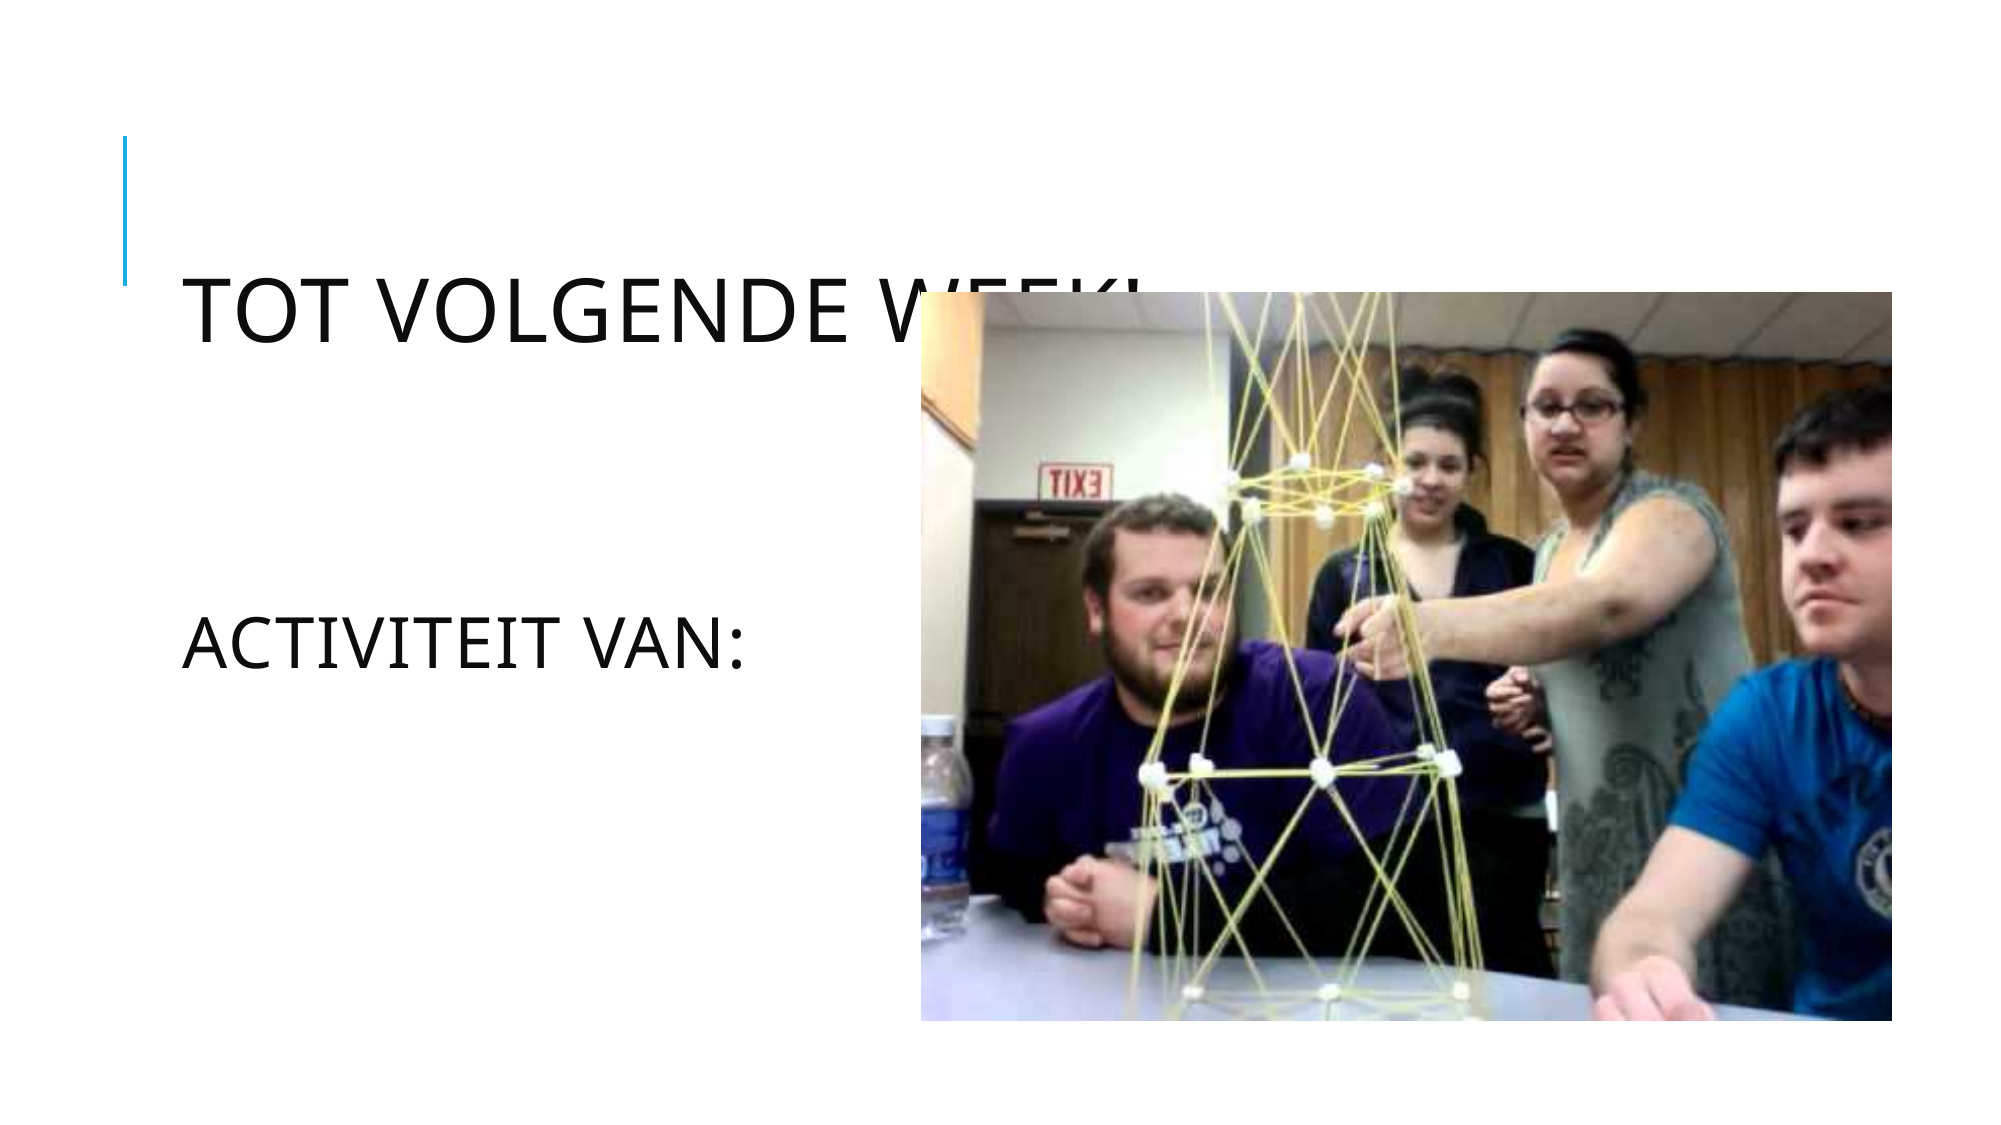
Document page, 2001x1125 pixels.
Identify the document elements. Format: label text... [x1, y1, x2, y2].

title Tot volgende week! Activiteit van: [168, 96, 1763, 1053]
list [920, 292, 1893, 1021]
